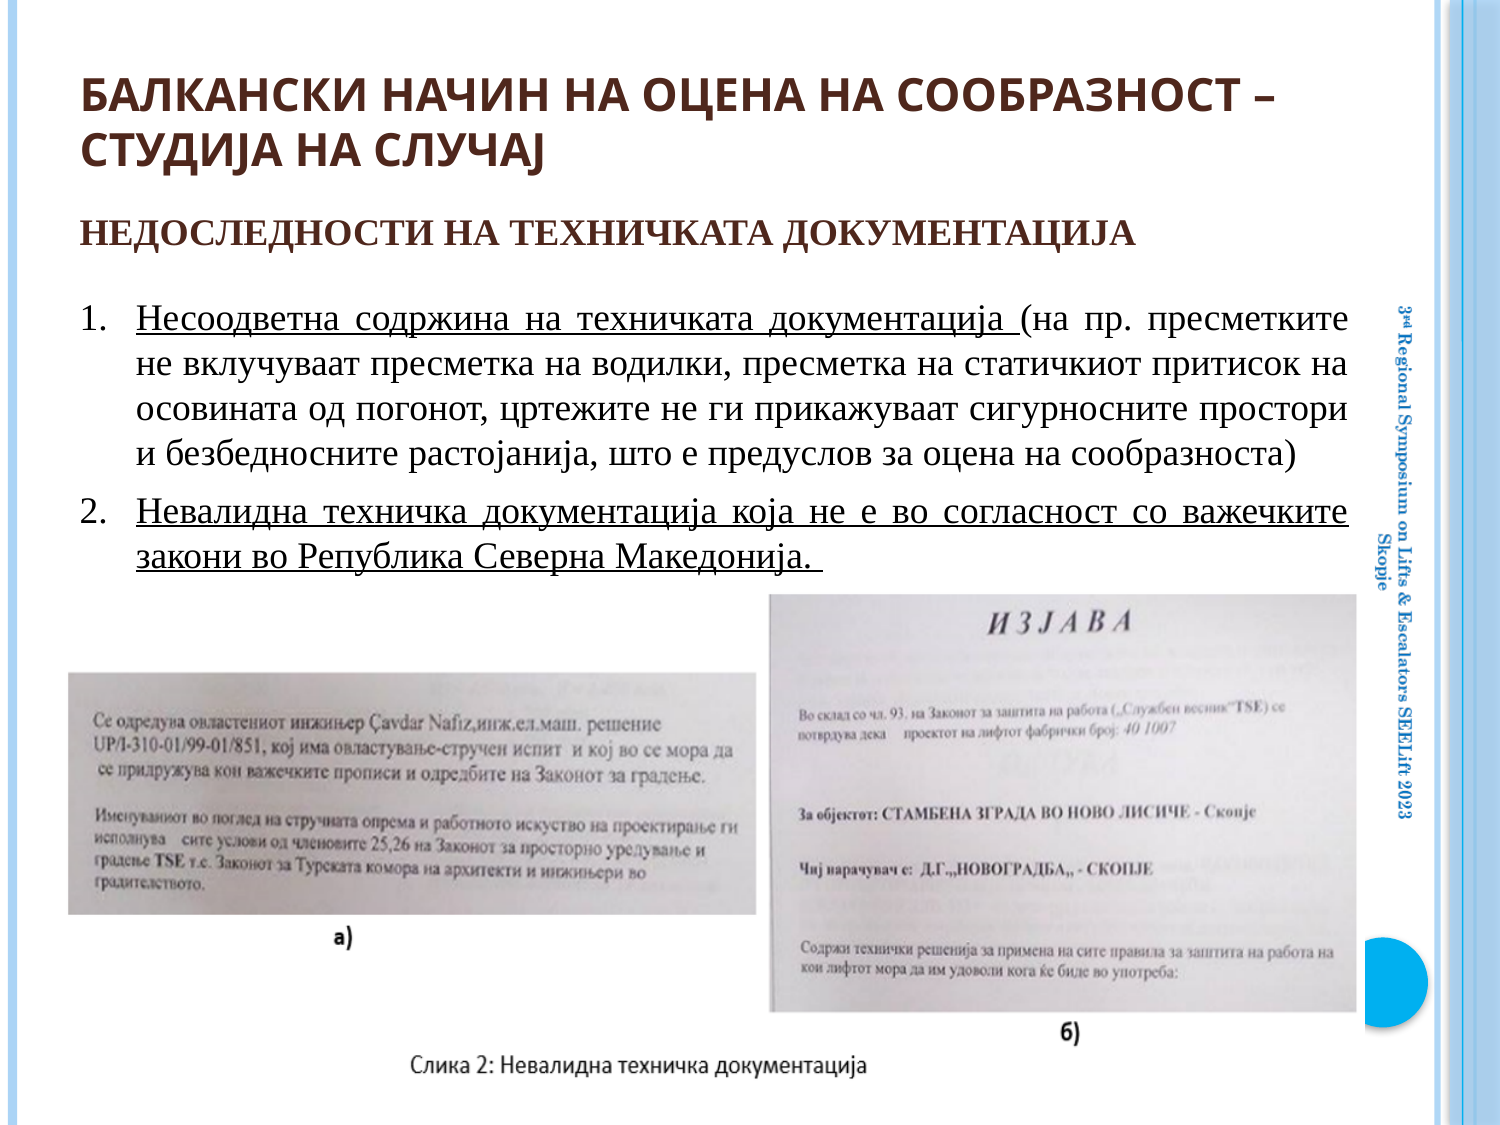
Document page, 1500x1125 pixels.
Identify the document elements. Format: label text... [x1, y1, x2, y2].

picture [55, 265, 1425, 1092]
text_box Балкански начин на оцена на сообразност – Студија на случај [64, 113, 1329, 184]
text_box Несоодветна содржина на техничката документација (на пр. пресметките не вклучуваат пресметка на водилки, пресметка на статичкиот притисок на осовината од погонот, цртежите не ги прикажуваат сигурносните простори и безбедносните растојанија, што е предуслов за оцена на сообразноста) Невалидна техничка документација која не е во согласност со важечките закони во Република Северна Македонија. [64, 285, 1357, 575]
text_box Недоследности на техничката документација [64, 190, 1329, 260]
